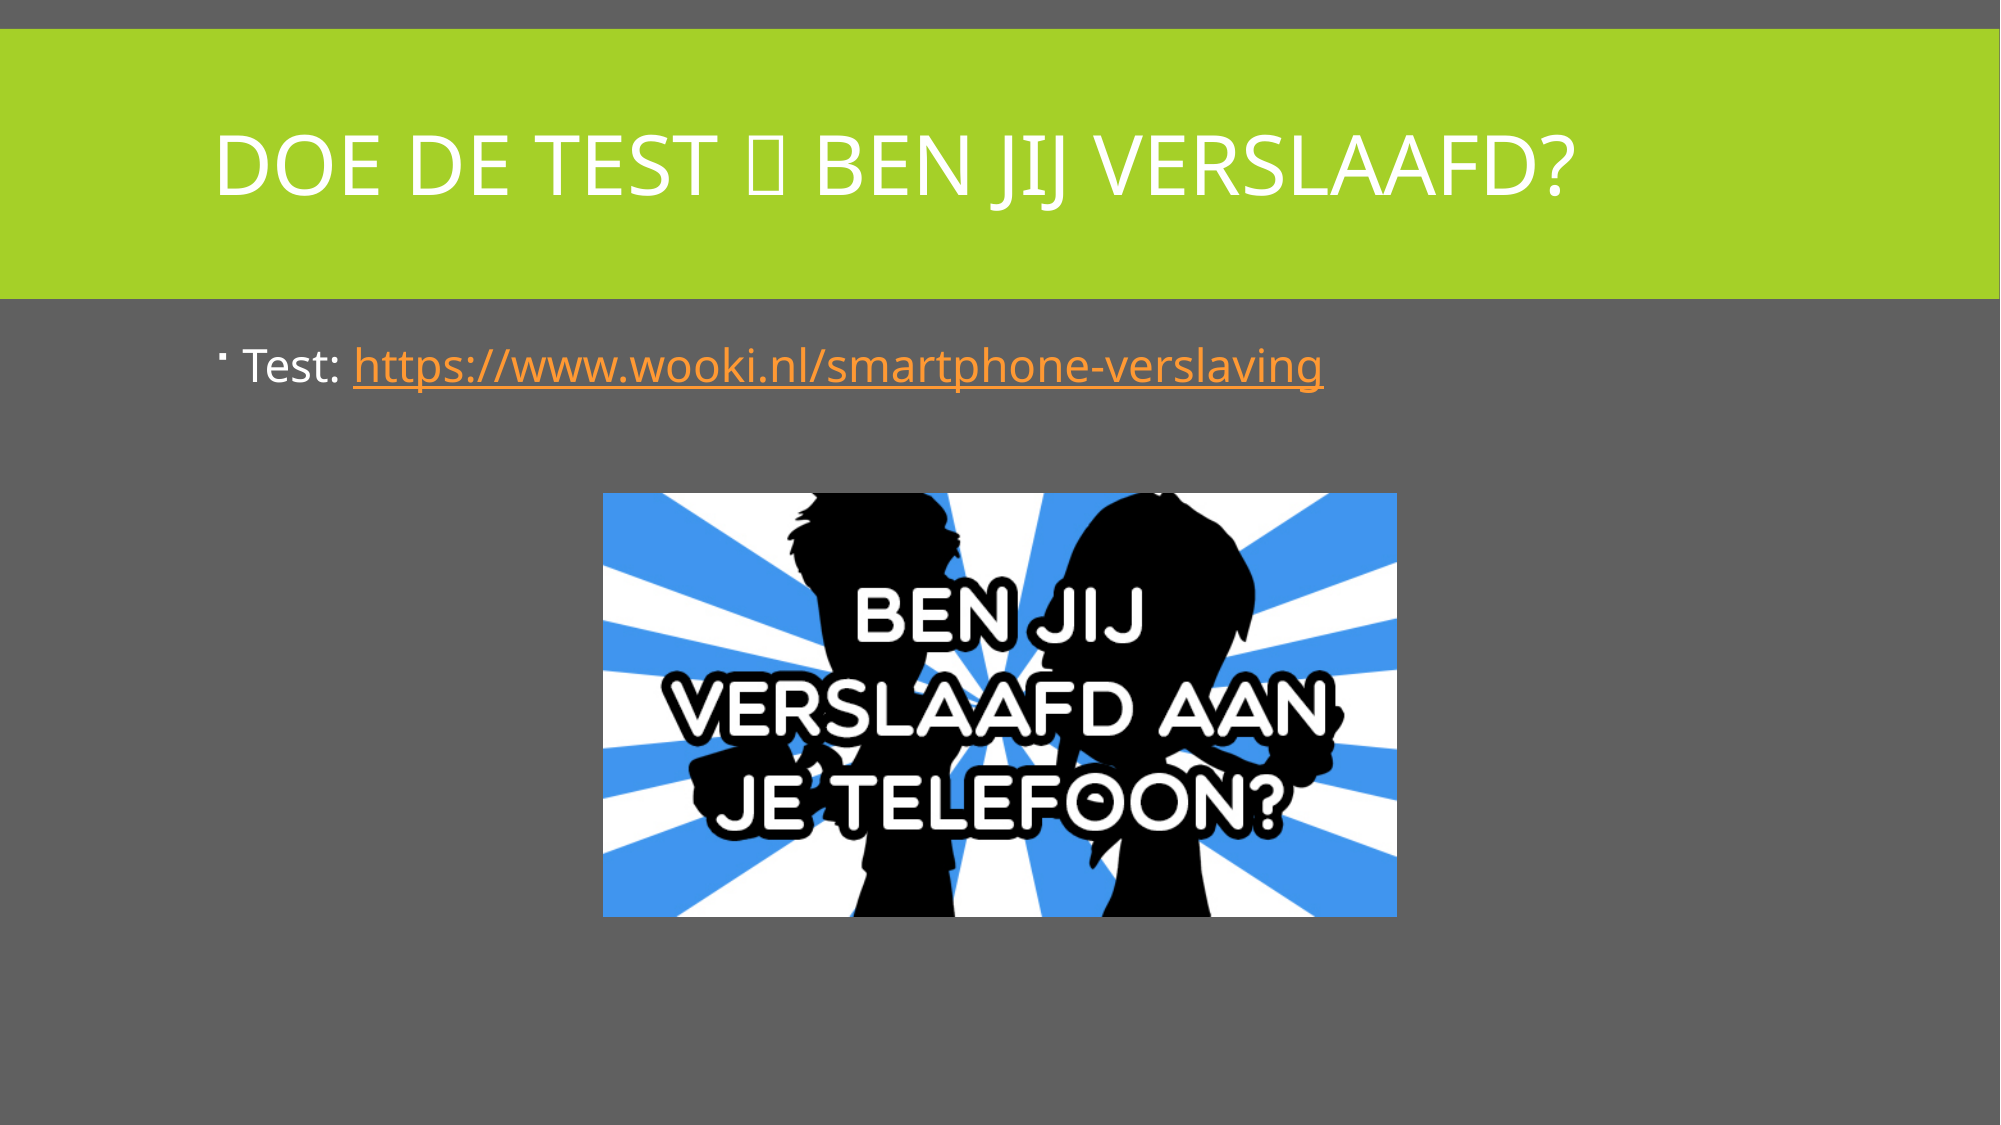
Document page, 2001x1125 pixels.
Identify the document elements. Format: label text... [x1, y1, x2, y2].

picture [602, 493, 1397, 917]
title Doe de test  ben jij verslaafd? [197, 46, 1803, 295]
list Test: https://www.wooki.nl/smartphone-verslaving [197, 329, 1803, 1020]
